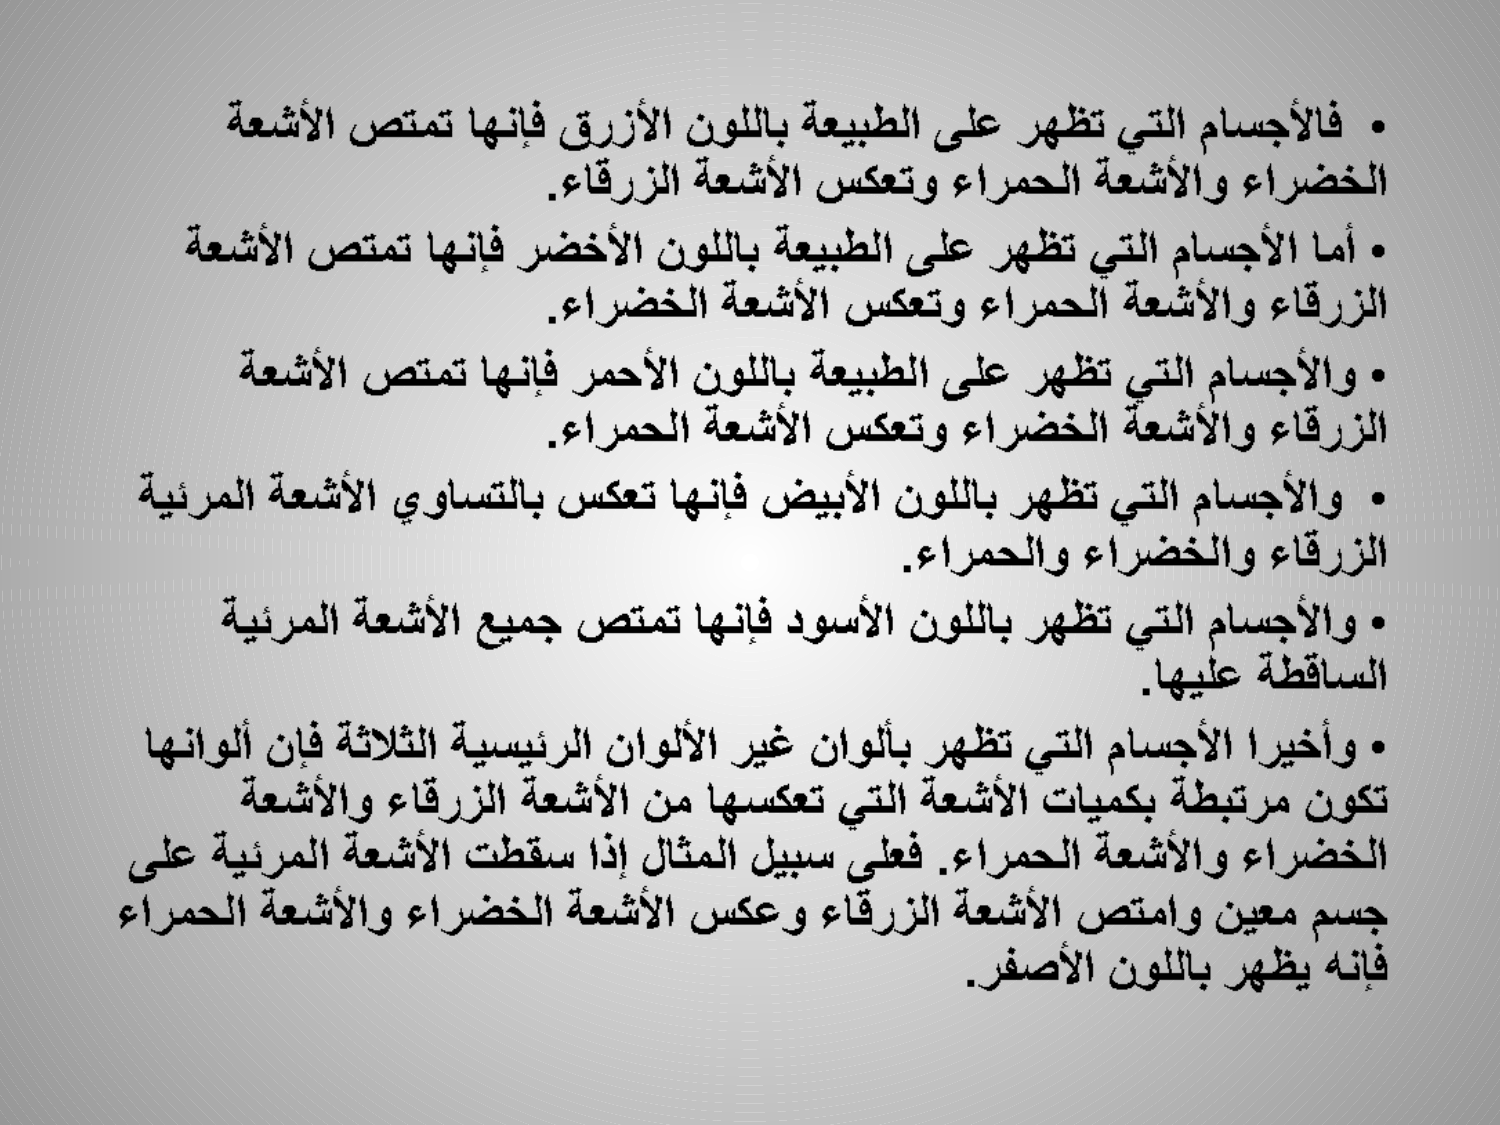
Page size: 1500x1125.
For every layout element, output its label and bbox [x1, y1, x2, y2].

list [95, 93, 1404, 1006]
